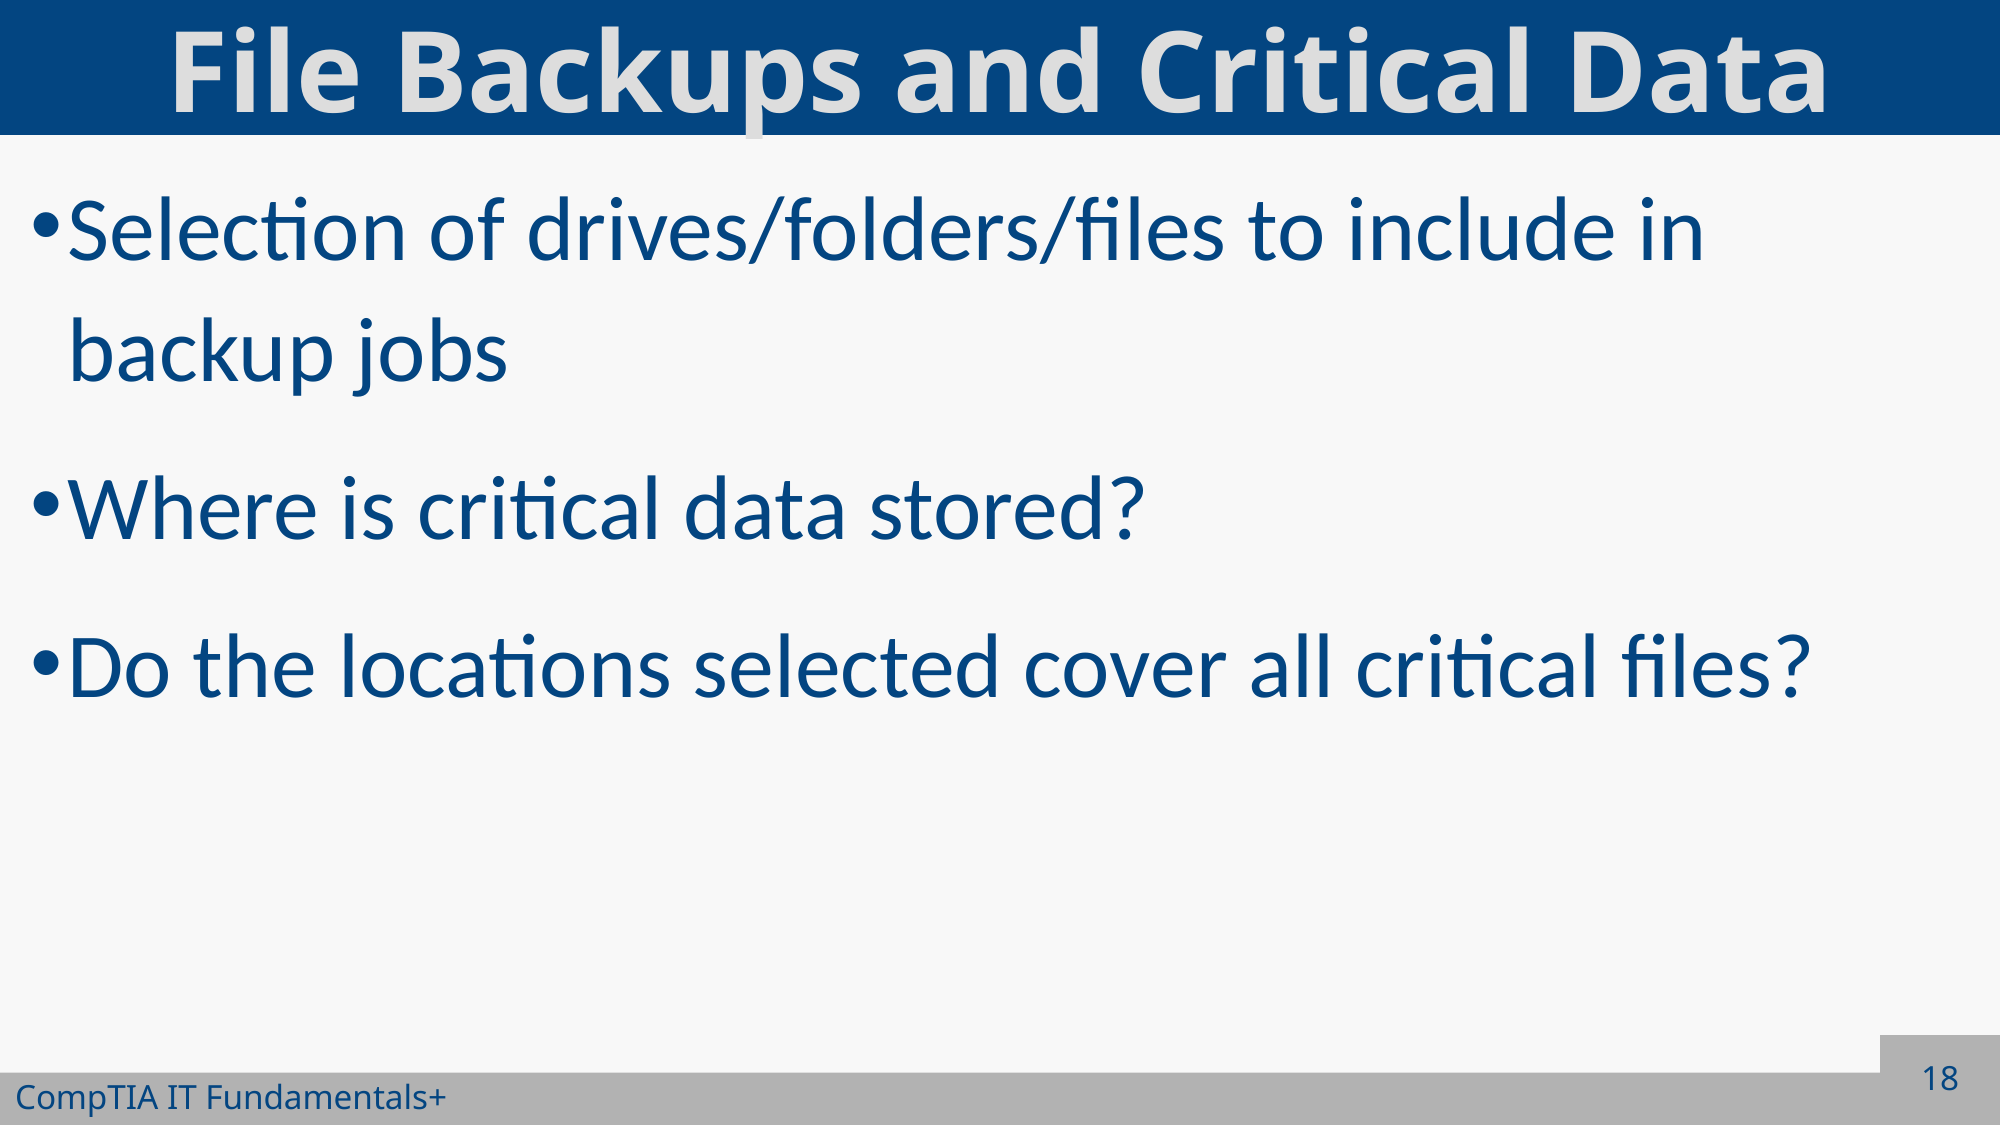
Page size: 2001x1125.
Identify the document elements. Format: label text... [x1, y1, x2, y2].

slide_number 18 [1880, 1035, 2000, 1125]
list Selection of drives/folders/files to include in backup jobs Where is critical data stored? Do the locations selected cover all critical files? [15, 149, 1980, 1065]
footer CompTIA IT Fundamentals+ [0, 1072, 1880, 1125]
title File Backups and Critical Data [0, 0, 2000, 135]
